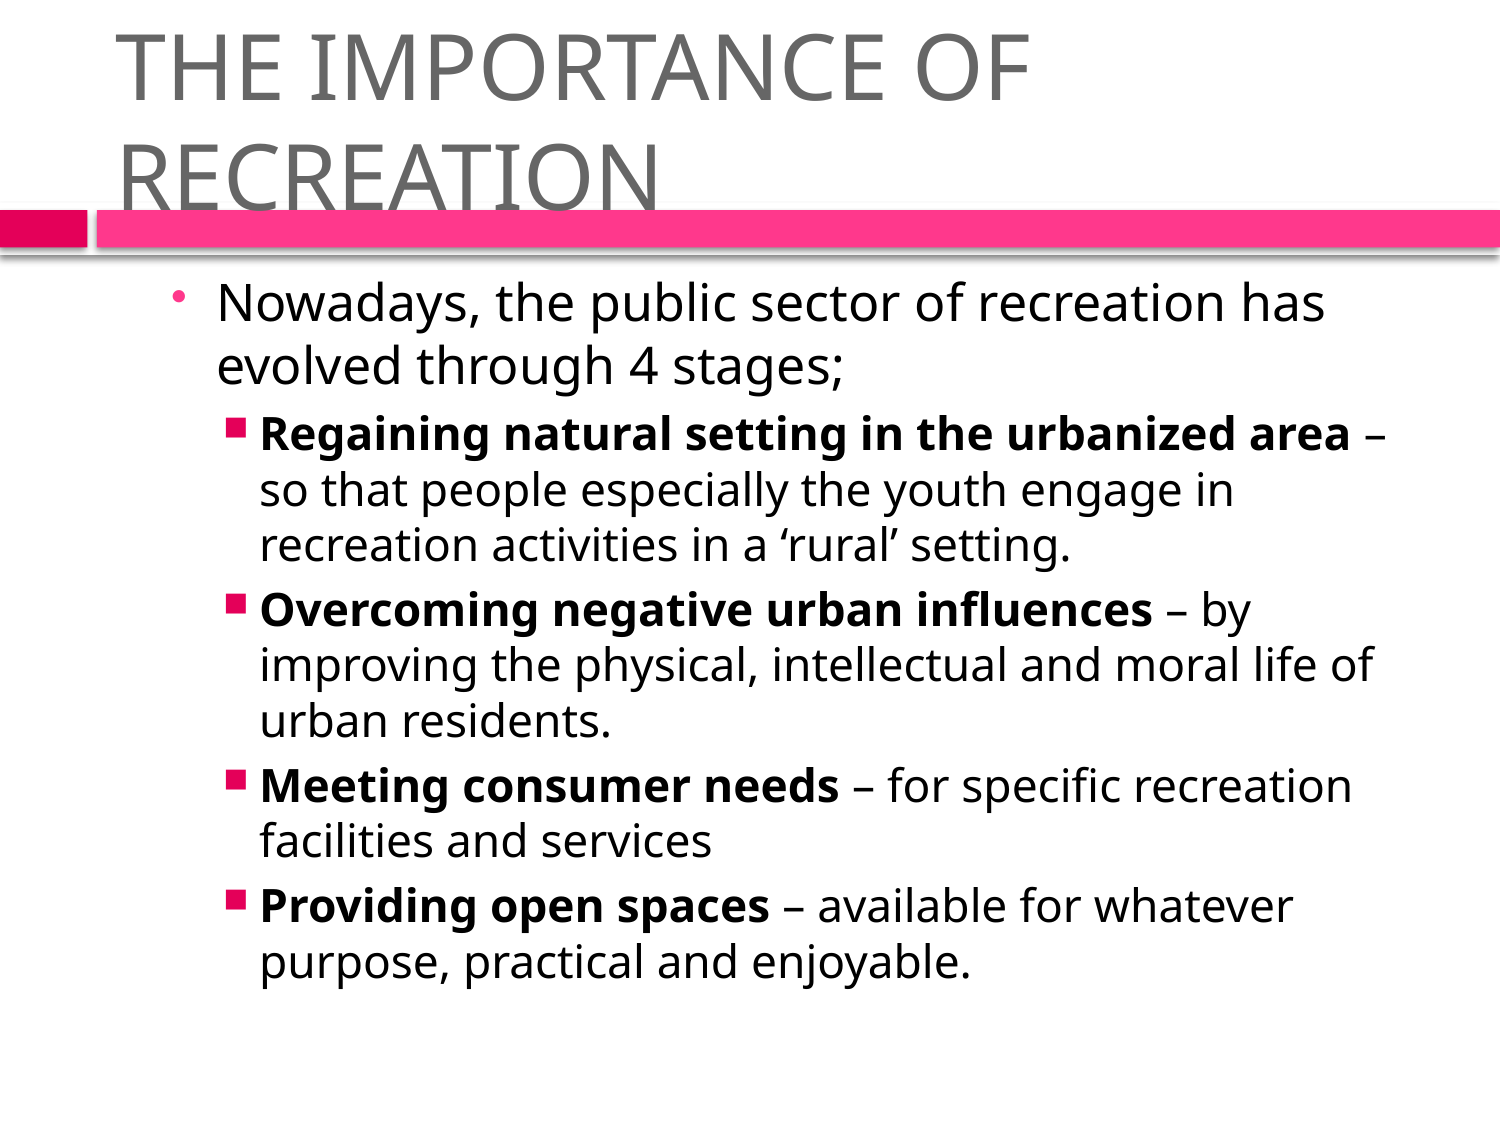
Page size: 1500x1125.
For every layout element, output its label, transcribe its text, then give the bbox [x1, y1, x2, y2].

title THE IMPORTANCE OF RECREATION [100, 37, 1438, 200]
list Nowadays, the public sector of recreation has evolved through 4 stages; Regaining natural setting in the urbanized area – so that people especially the youth engage in recreation activities in a ‘rural’ setting. Overcoming negative urban influences – by improving the physical, intellectual and moral life of urban residents. Meeting consumer needs – for specific recreation facilities and services Providing open spaces – available for whatever purpose, practical and enjoyable. [100, 262, 1438, 1000]
